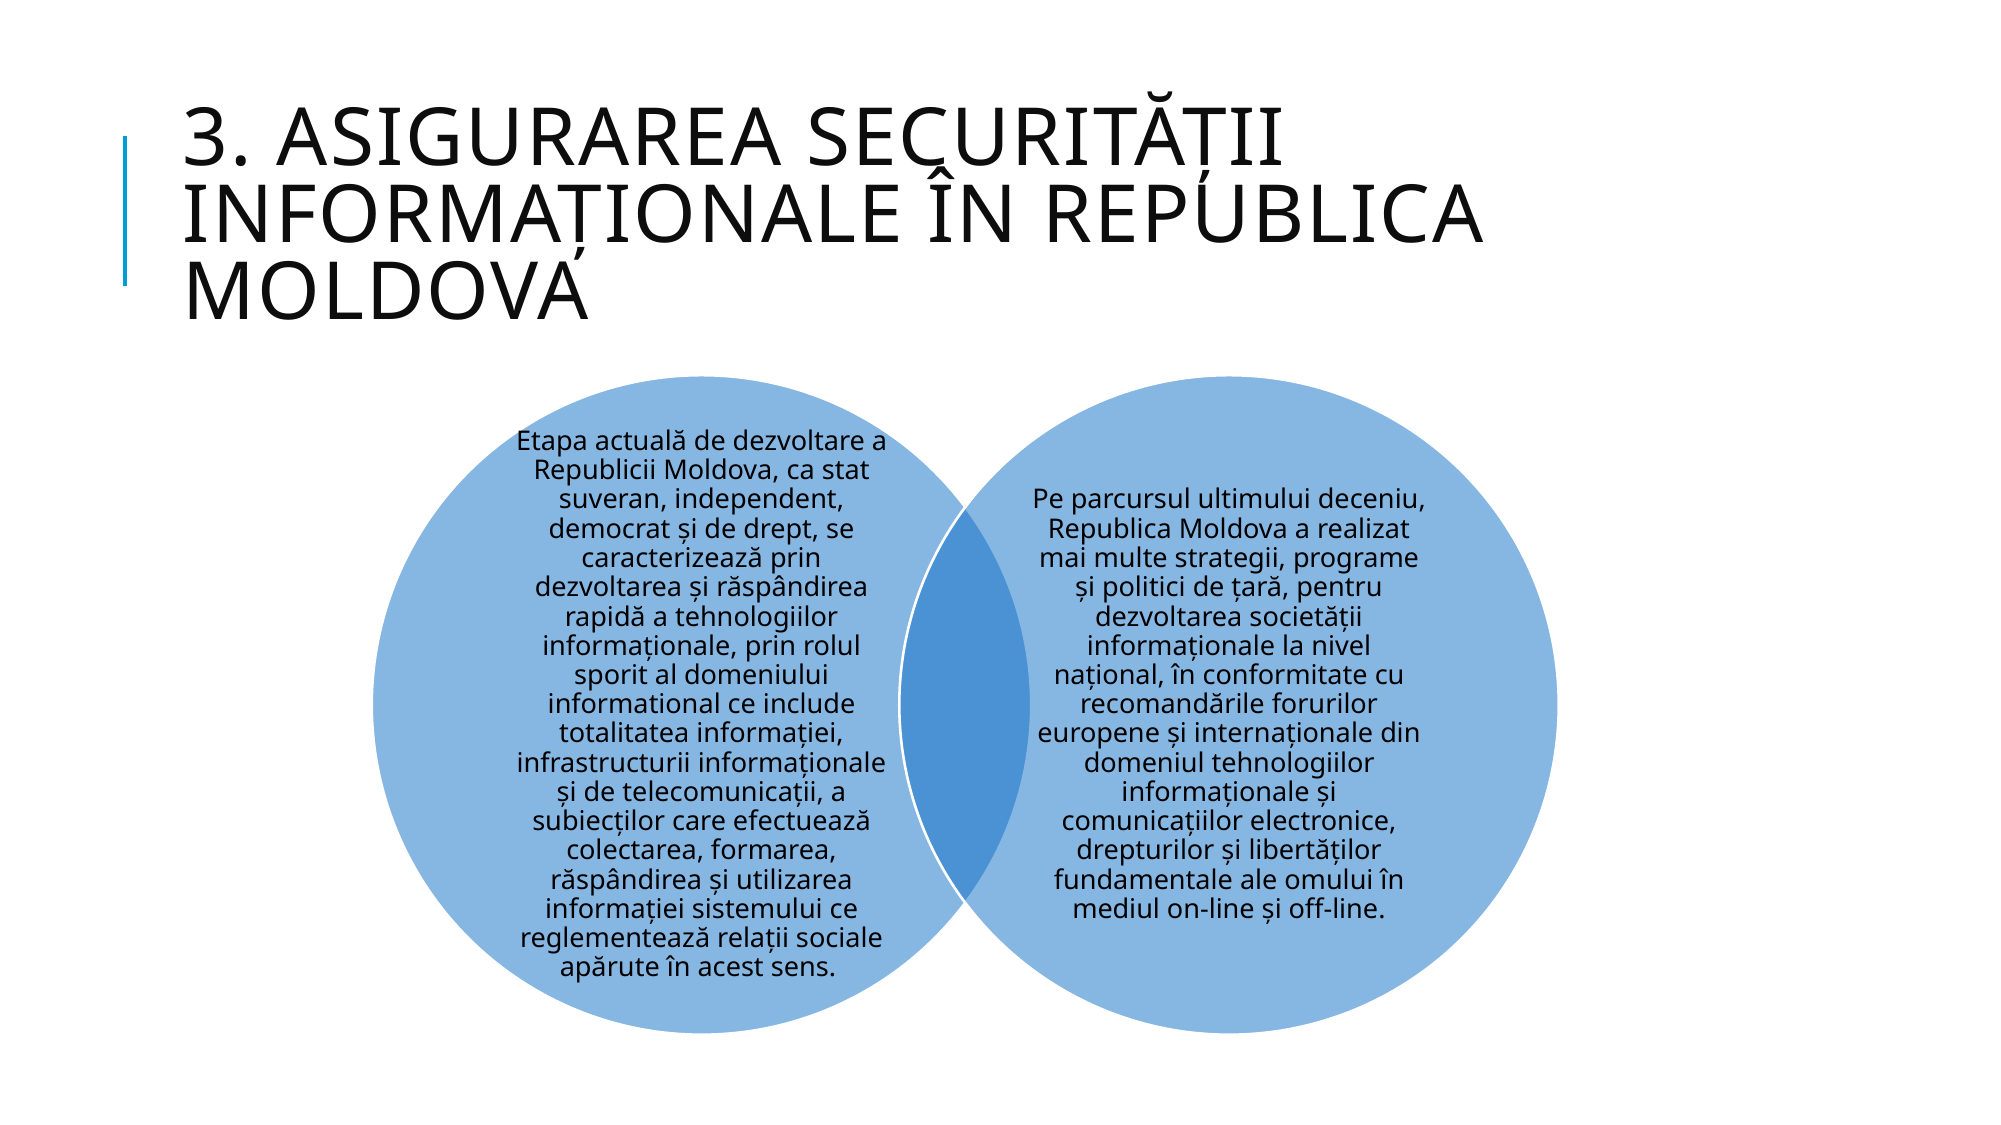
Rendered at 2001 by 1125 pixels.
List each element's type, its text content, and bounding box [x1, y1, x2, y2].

title 3. ASIGURAREA SECURITĂȚII INFORMAȚIONALE ÎN REPUBLICA MOLDOVA [168, 96, 1763, 342]
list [167, 374, 1763, 1036]
